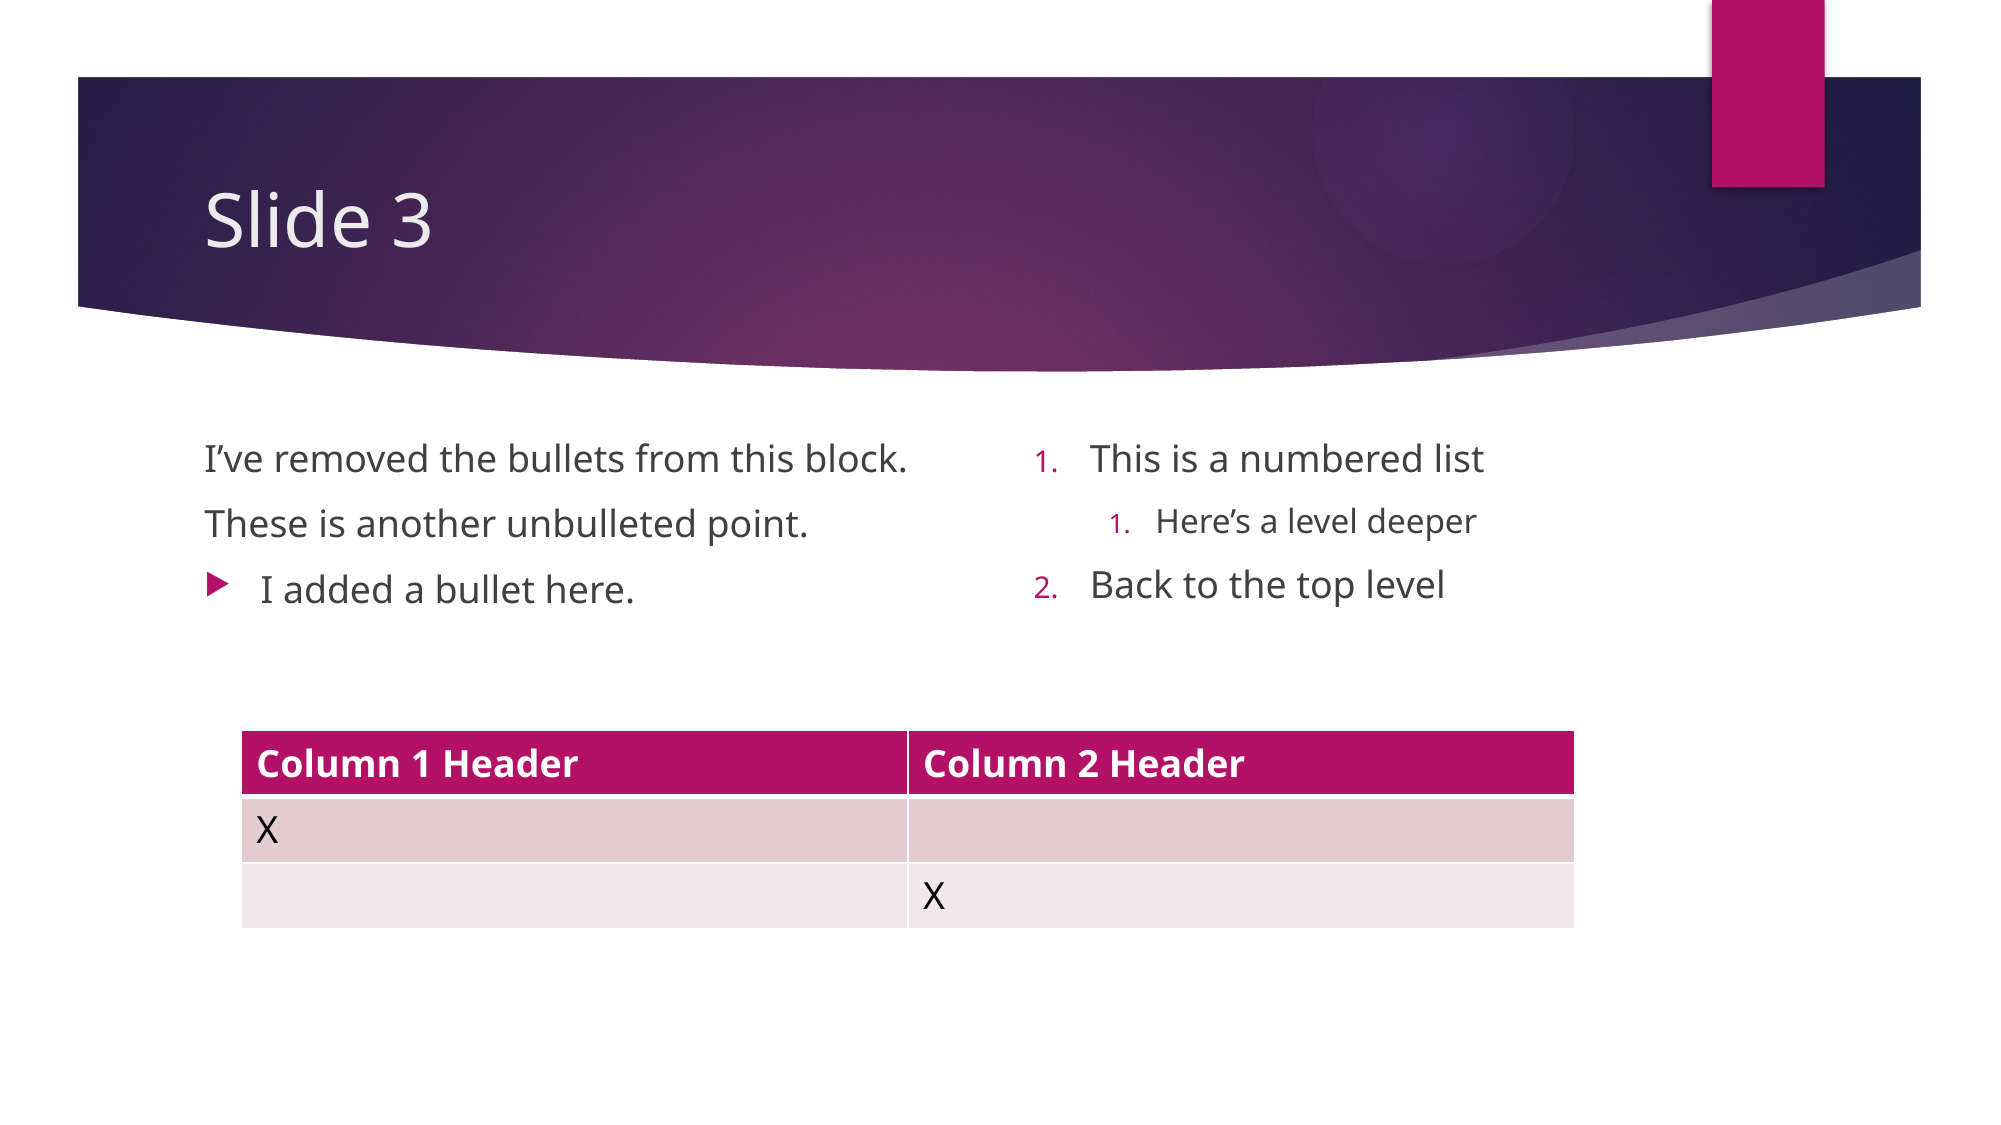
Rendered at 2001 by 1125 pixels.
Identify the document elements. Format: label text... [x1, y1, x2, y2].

table_header Column 1 Header [242, 731, 907, 794]
table_cell X [242, 799, 907, 862]
list This is a numbered list Here’s a level deeper Back to the top level [1018, 427, 1810, 988]
table_cell [909, 799, 1574, 862]
title Slide 3 [189, 159, 1627, 276]
table_header Column 2 Header [909, 731, 1574, 794]
list I’ve removed the bullets from this block. These is another unbulleted point. I added a bullet here. [189, 427, 981, 988]
table_cell [242, 864, 907, 928]
table_cell X [909, 864, 1574, 928]
